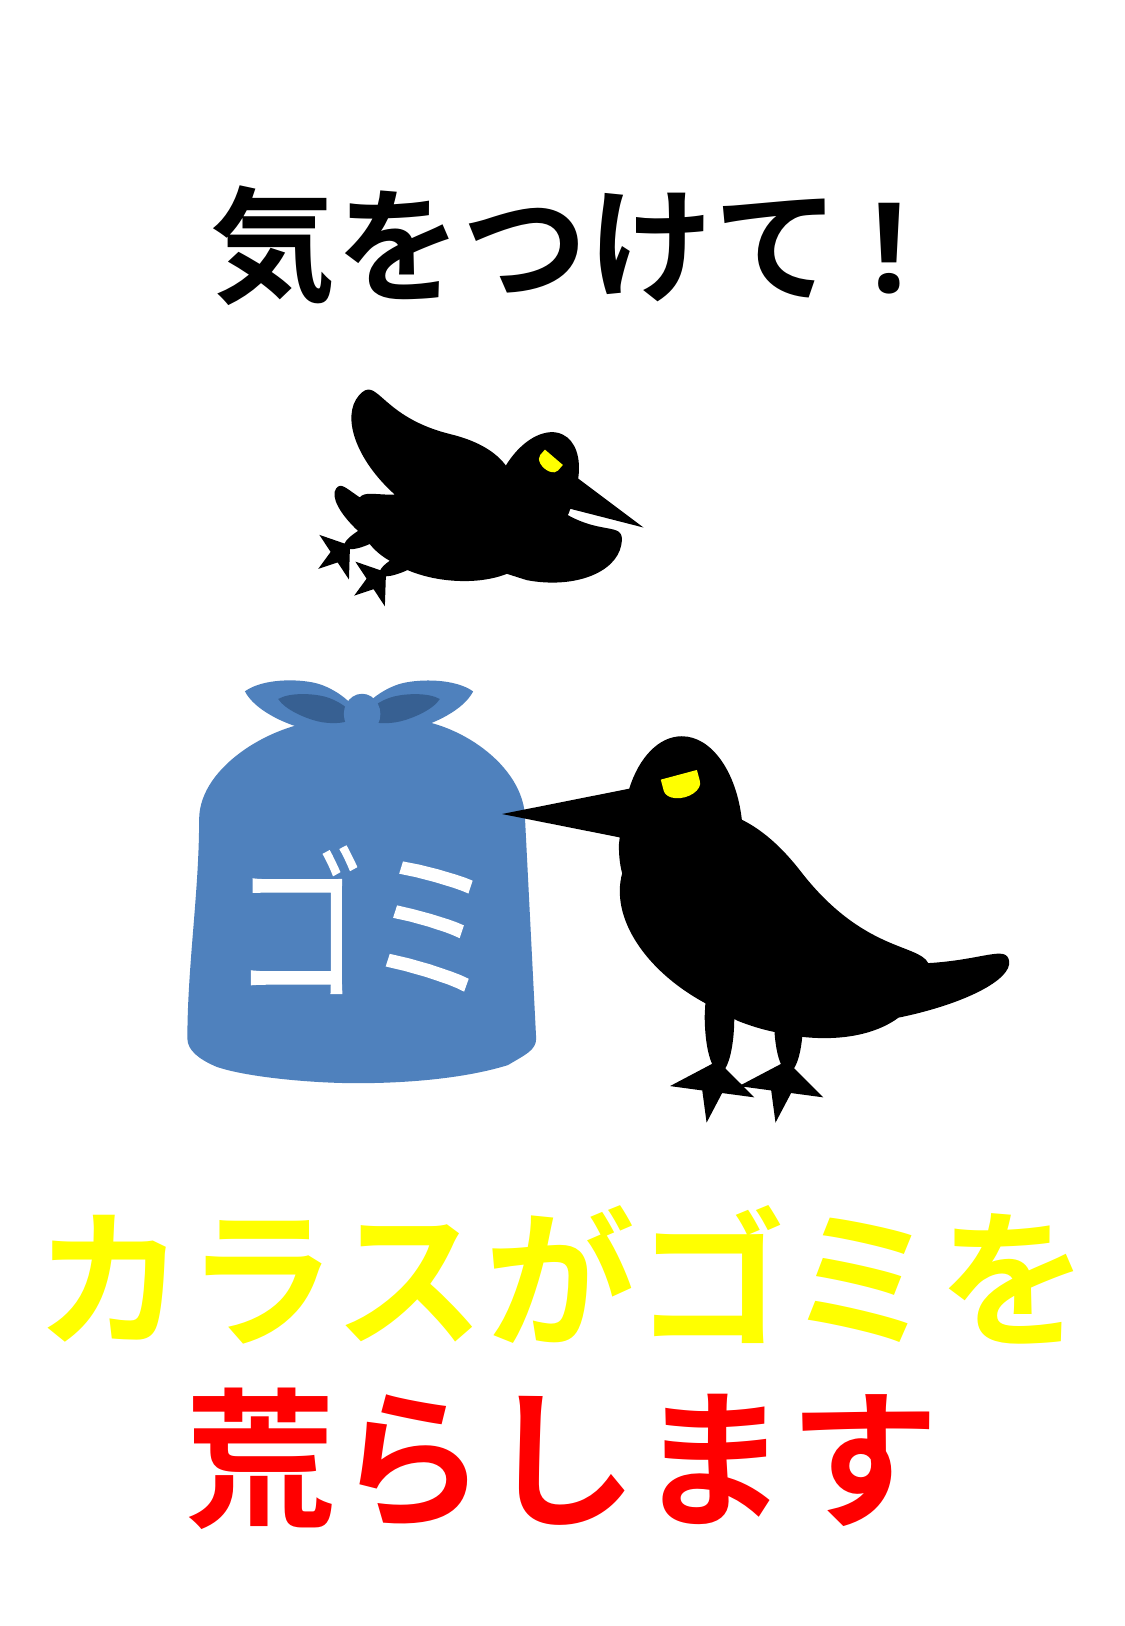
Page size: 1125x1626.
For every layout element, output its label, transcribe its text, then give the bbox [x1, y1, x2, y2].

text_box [187, 412, 998, 1121]
text_box 気をつけて! [0, 159, 1125, 325]
text_box カラスがゴミを 荒らします [0, 1178, 1125, 1553]
